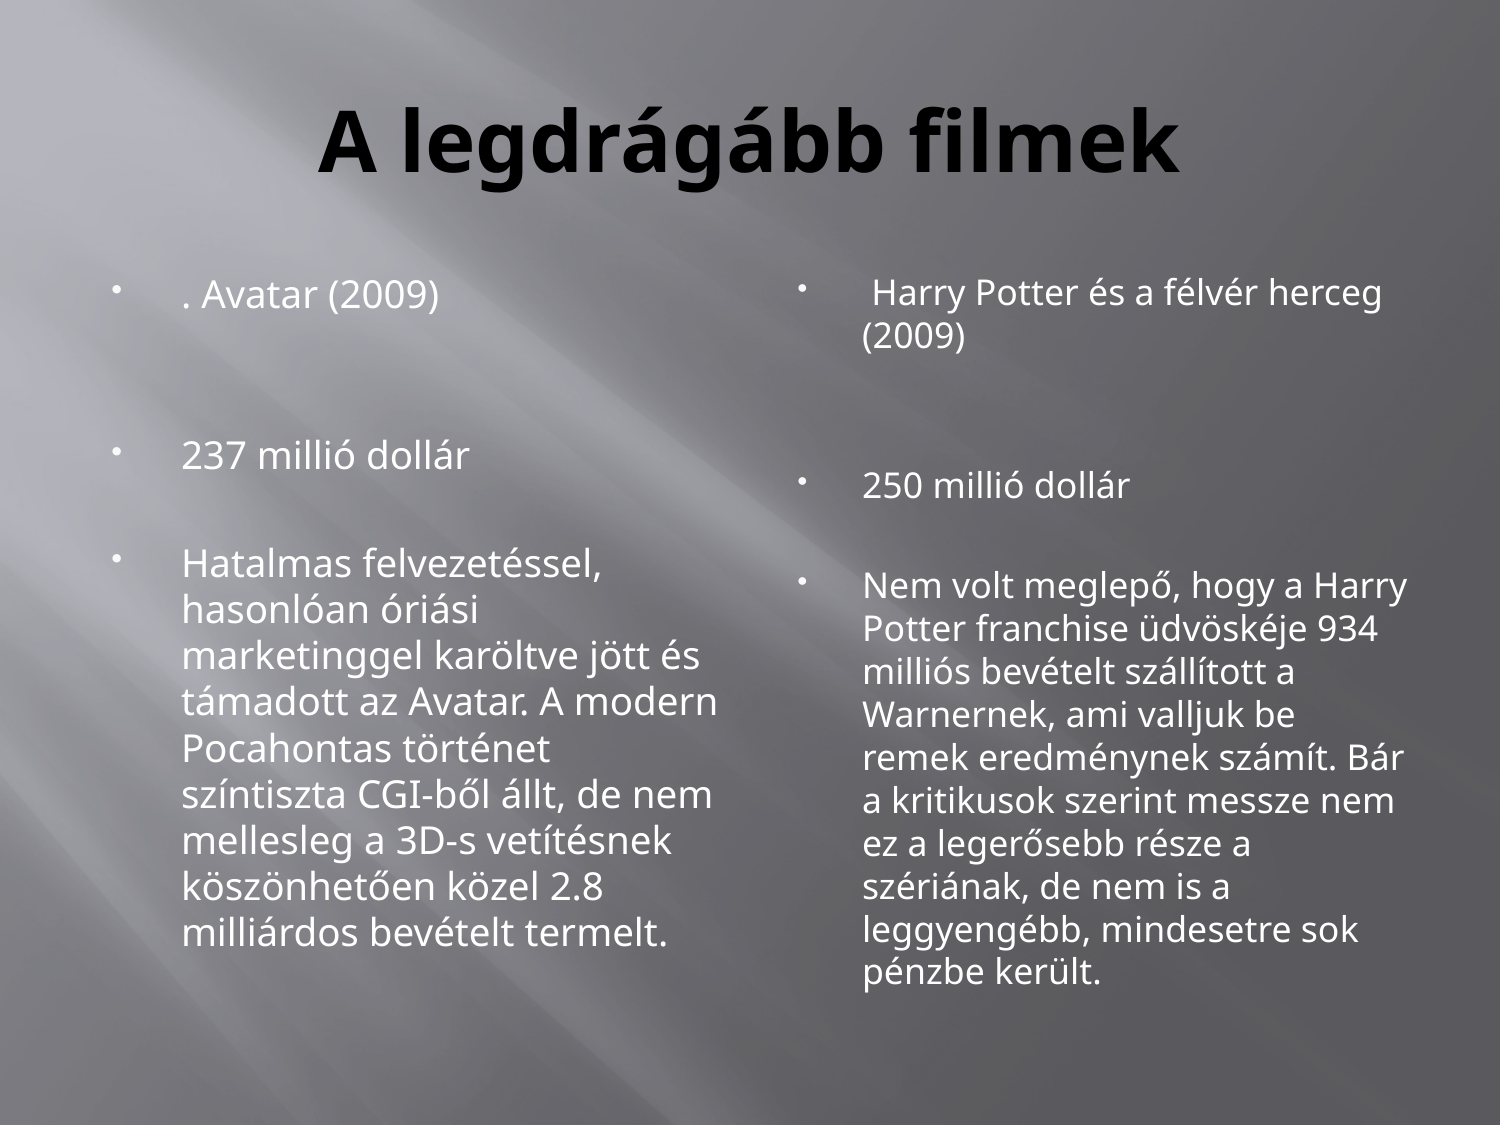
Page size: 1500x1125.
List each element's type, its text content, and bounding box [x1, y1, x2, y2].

list . Avatar (2009) 237 millió dollár Hatalmas felvezetéssel, hasonlóan óriási marketinggel karöltve jött és támadott az Avatar. A modern Pocahontas történet színtiszta CGI-ből állt, de nem mellesleg a 3D-s vetítésnek köszönhetően közel 2.8 milliárdos bevételt termelt. [75, 262, 738, 1005]
title A legdrágább filmek [75, 45, 1425, 233]
list Harry Potter és a félvér herceg (2009) 250 millió dollár Nem volt meglepő, hogy a Harry Potter franchise üdvöskéje 934 milliós bevételt szállított a Warnernek, ami valljuk be remek eredménynek számít. Bár a kritikusok szerint messze nem ez a legerősebb része a szériának, de nem is a leggyengébb, mindesetre sok pénzbe került. [762, 262, 1425, 1005]
